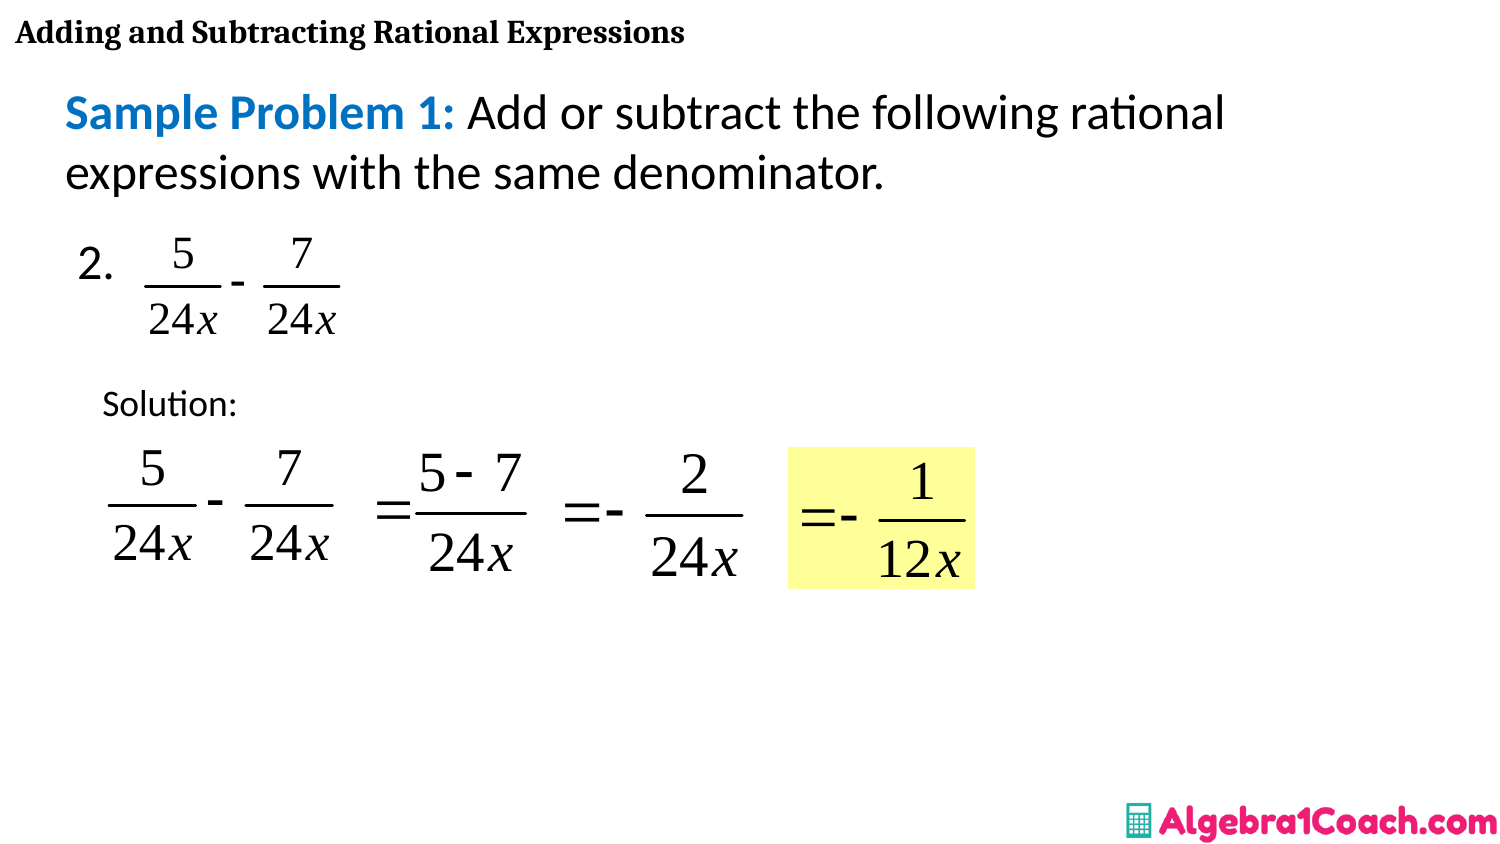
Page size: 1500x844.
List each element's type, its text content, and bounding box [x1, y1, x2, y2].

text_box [787, 446, 976, 590]
picture [1109, 798, 1500, 844]
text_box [99, 434, 345, 572]
text_box Adding and Subtracting Rational Expressions [0, 1, 1350, 60]
list Sample Problem 1: Add or subtract the following rational expressions with the same denominator. [50, 71, 1425, 222]
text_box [549, 437, 757, 590]
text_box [62, 221, 351, 345]
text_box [362, 437, 539, 585]
text_box Solution: [87, 371, 263, 432]
